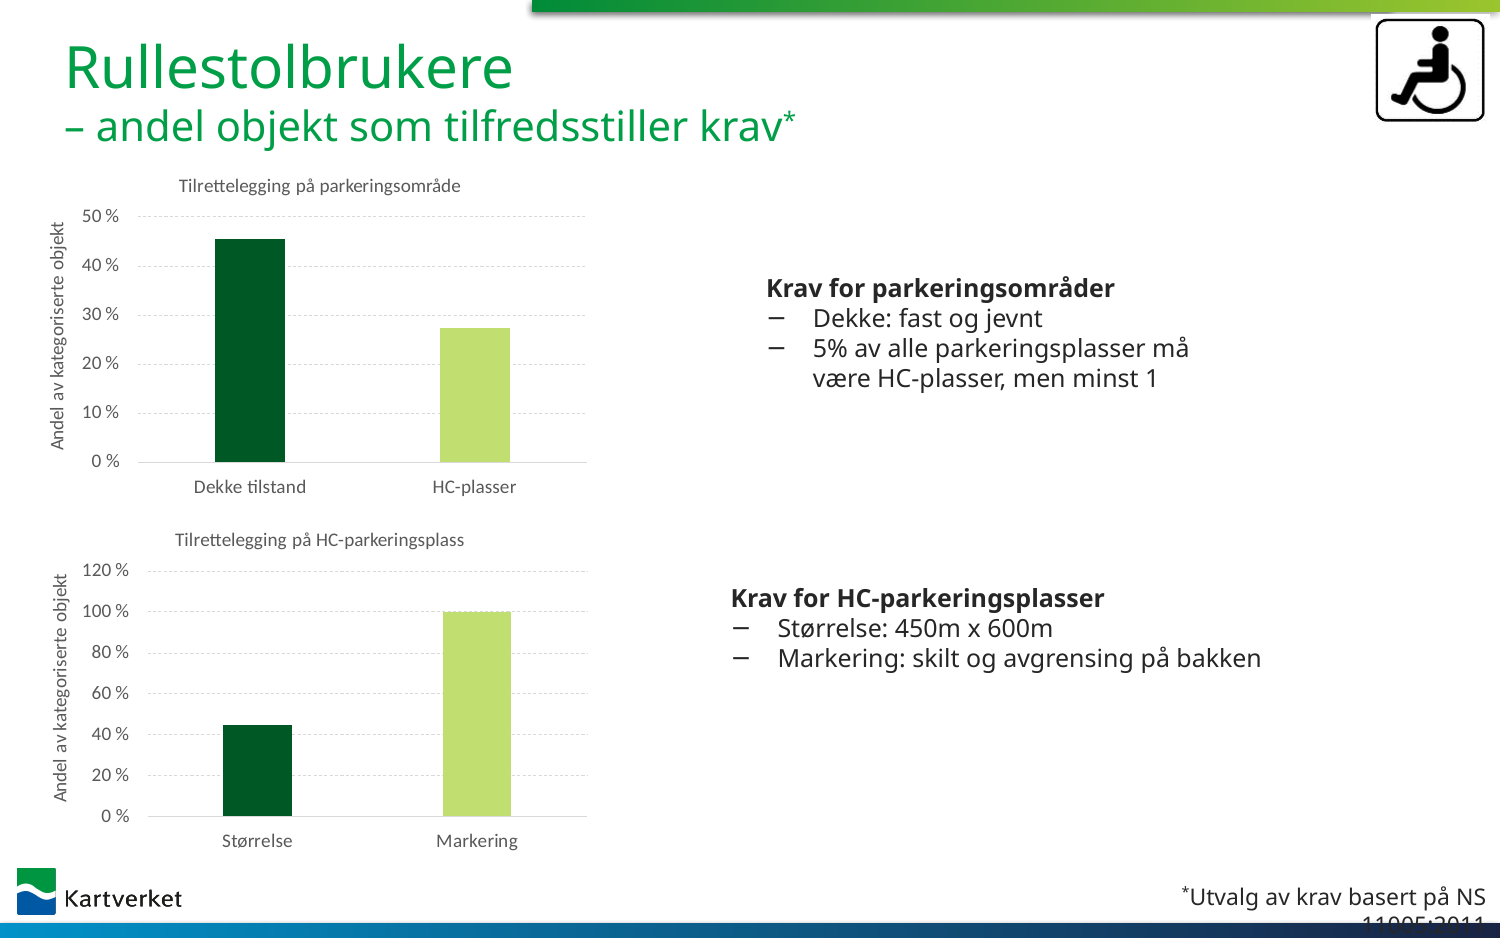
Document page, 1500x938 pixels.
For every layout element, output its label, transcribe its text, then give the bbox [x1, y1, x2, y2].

text_box Rullestolbrukere – andel objekt som tilfredsstiller krav* [49, 23, 1431, 158]
text_box *Utvalg av krav basert på NS 11005:2011 [1068, 873, 1500, 938]
text_box Krav for parkeringsområder Dekke: fast og jevnt 5% av alle parkeringsplasser må være HC-plasser, men minst 1 [751, 264, 1232, 400]
picture [41, 166, 598, 505]
picture [41, 520, 598, 859]
text_box Krav for HC-parkeringsplasser Størrelse: 450m x 600m Markering: skilt og avgrensing på bakken [715, 574, 1278, 680]
picture [1371, 13, 1491, 127]
